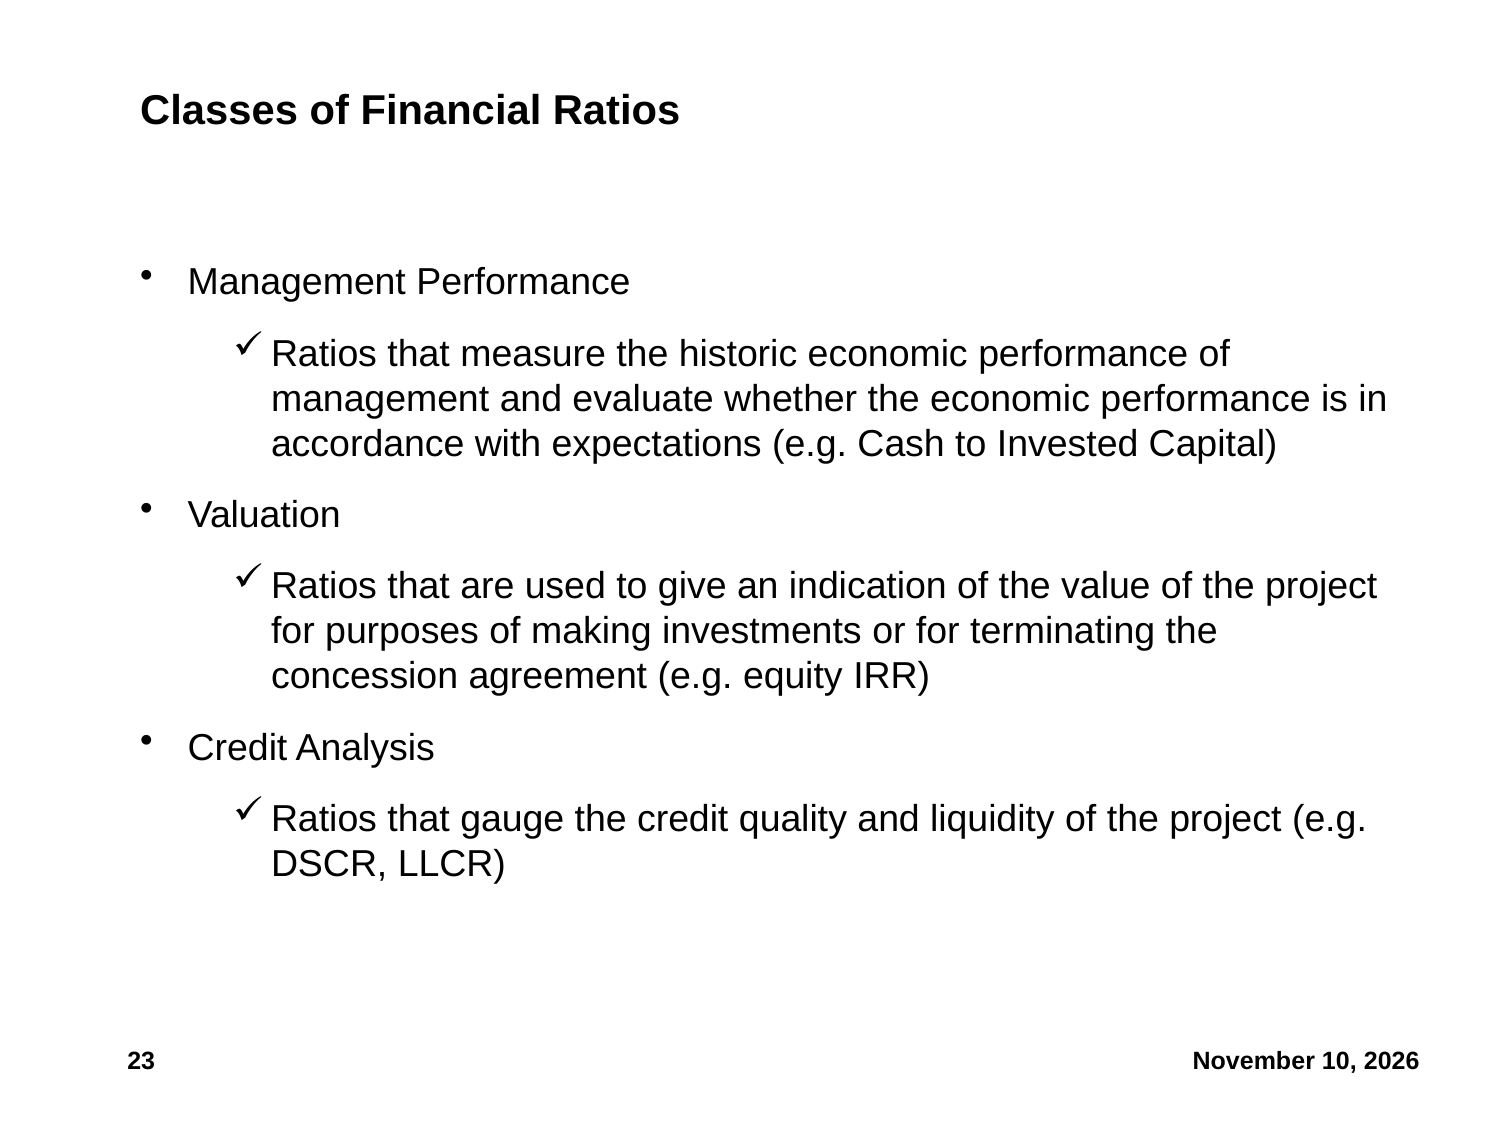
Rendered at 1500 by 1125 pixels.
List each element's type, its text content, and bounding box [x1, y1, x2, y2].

list Management Performance Ratios that measure the historic economic performance of management and evaluate whether the economic performance is in accordance with expectations (e.g. Cash to Invested Capital) Valuation Ratios that are used to give an indication of the value of the project for purposes of making investments or for terminating the concession agreement (e.g. equity IRR) Credit Analysis Ratios that gauge the credit quality and liquidity of the project (e.g. DSCR, LLCR) [124, 249, 1413, 1001]
title Classes of Financial Ratios [124, 74, 1376, 226]
